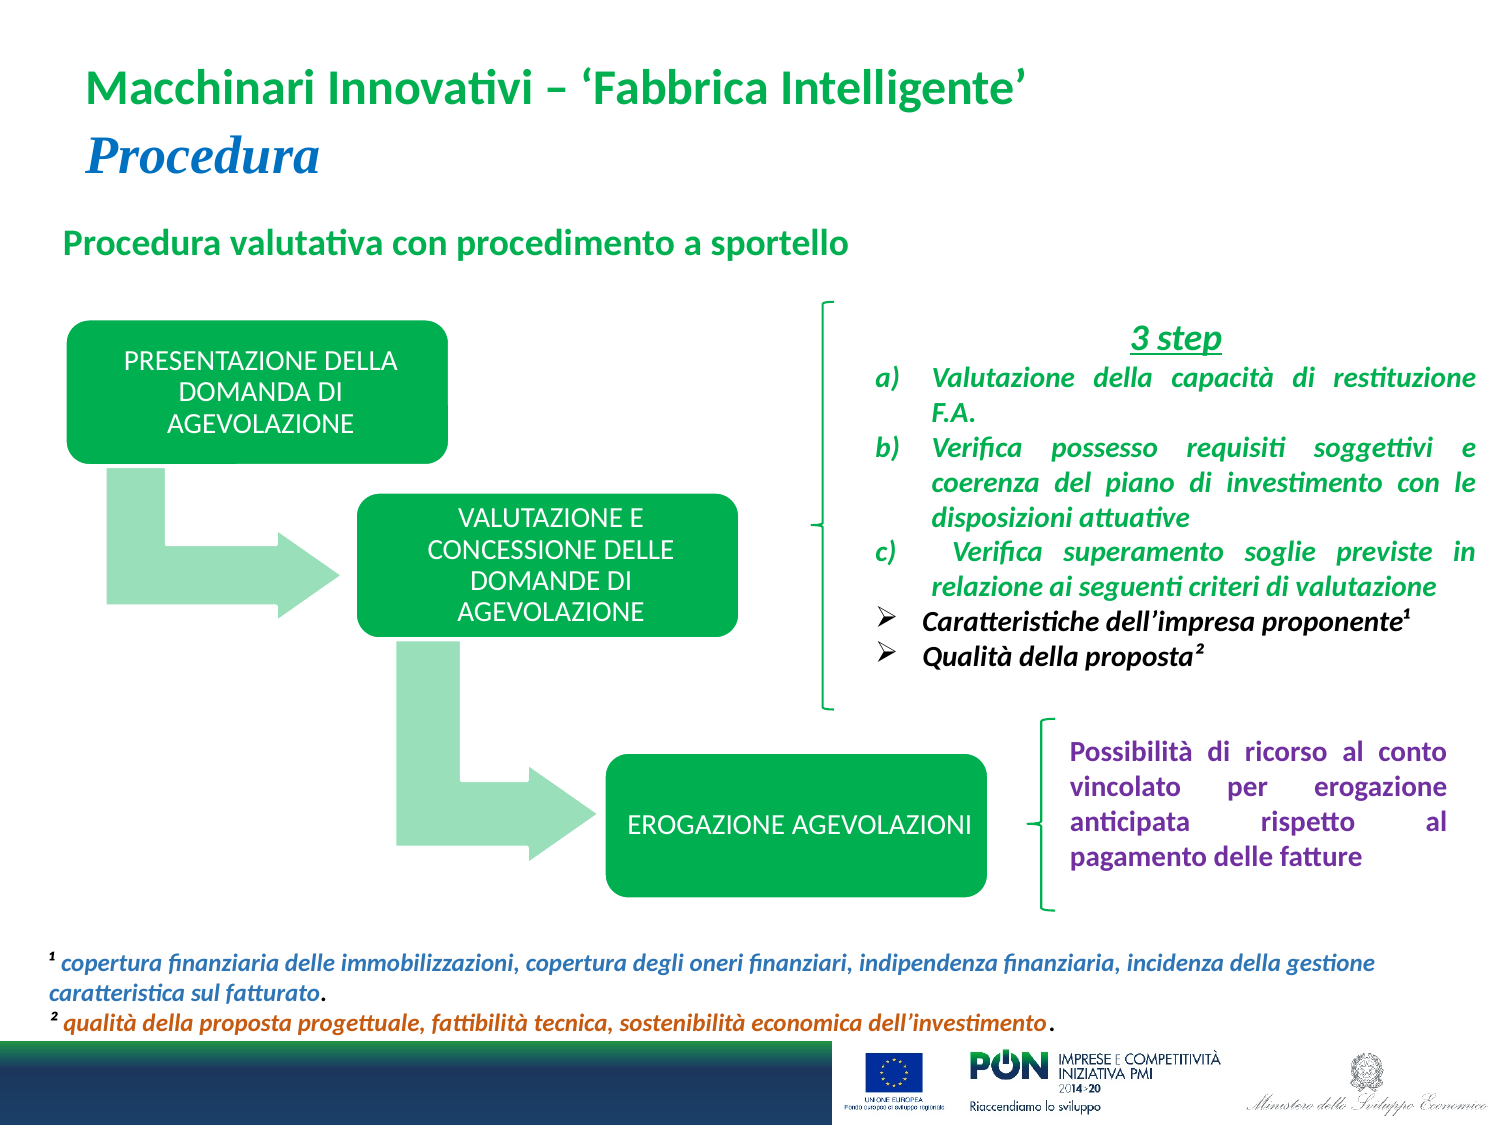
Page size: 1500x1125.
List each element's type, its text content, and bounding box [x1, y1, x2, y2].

text_box Procedura valutativa con procedimento a sportello [48, 210, 950, 239]
text_box ¹ copertura finanziaria delle immobilizzazioni, copertura degli oneri finanziari, indipendenza finanziaria, incidenza della gestione caratteristica sul fatturato. ² qualità della proposta progettuale, fattibilità tecnica, sostenibilità economica dell’investimento. [34, 938, 1500, 1044]
text_box Possibilità di ricorso al conto vincolato per erogazione anticipata rispetto al pagamento delle fatture [1276, 725, 1463, 880]
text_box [0, 240, 1272, 991]
text_box 3 step Valutazione della capacità di restituzione F.A. Verifica possesso requisiti soggettivi e coerenza del piano di investimento con le disposizioni attuative Verifica superamento soglie previste in relazione ai seguenti criteri di valutazione Caratteristiche dell’impresa proponente¹ Qualità della proposta² [1276, 305, 1492, 715]
text_box Macchinari Innovativi – ‘Fabbrica Intelligente’ Procedura [70, 47, 1463, 217]
picture [0, 1041, 1500, 1125]
